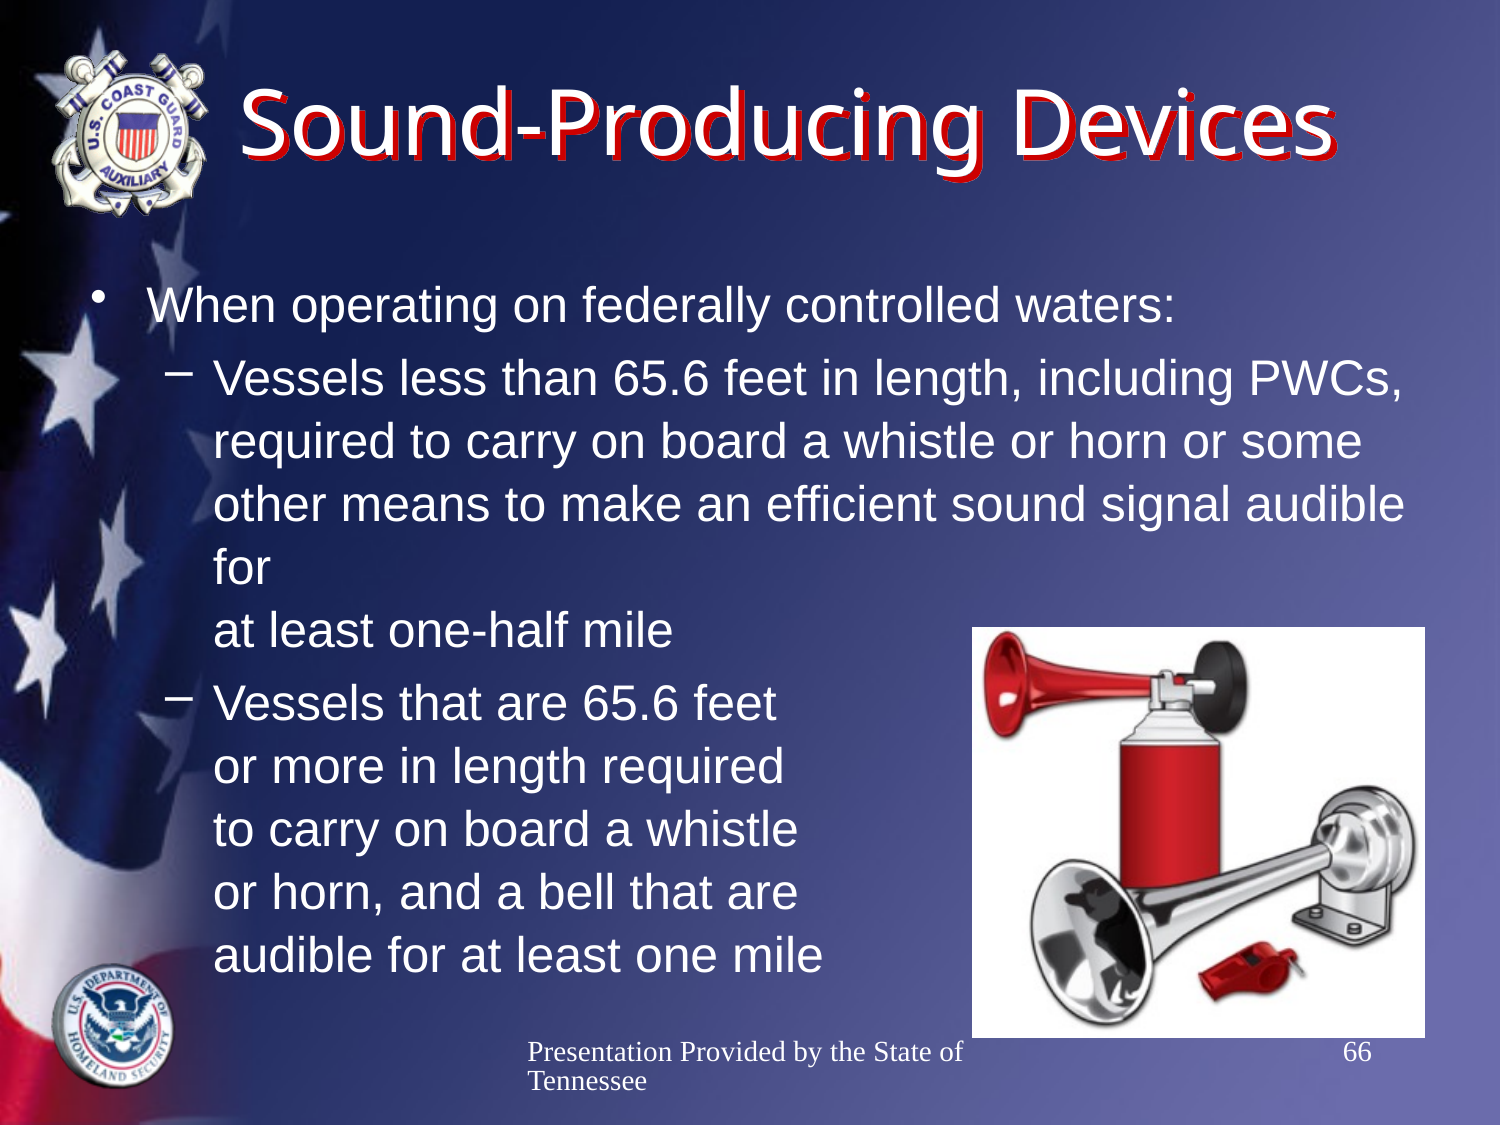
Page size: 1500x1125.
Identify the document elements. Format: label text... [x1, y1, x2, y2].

picture [0, 0, 1500, 1125]
list When operating on federally controlled waters: Vessels less than 65.6 feet in length, including PWCs, required to carry on board a whistle or horn or some other means to make an efficient sound signal audible for at least one-half mile Vessels that are 65.6 feet or more in length required to carry on board a whistle or horn, and a bell that are audible for at least one mile [75, 262, 1425, 1063]
title Sound-Producing Devices [150, 24, 1425, 213]
slide_number 66 [1074, 1038, 1388, 1100]
footer Presentation Provided by the State of Tennessee [512, 1025, 988, 1100]
